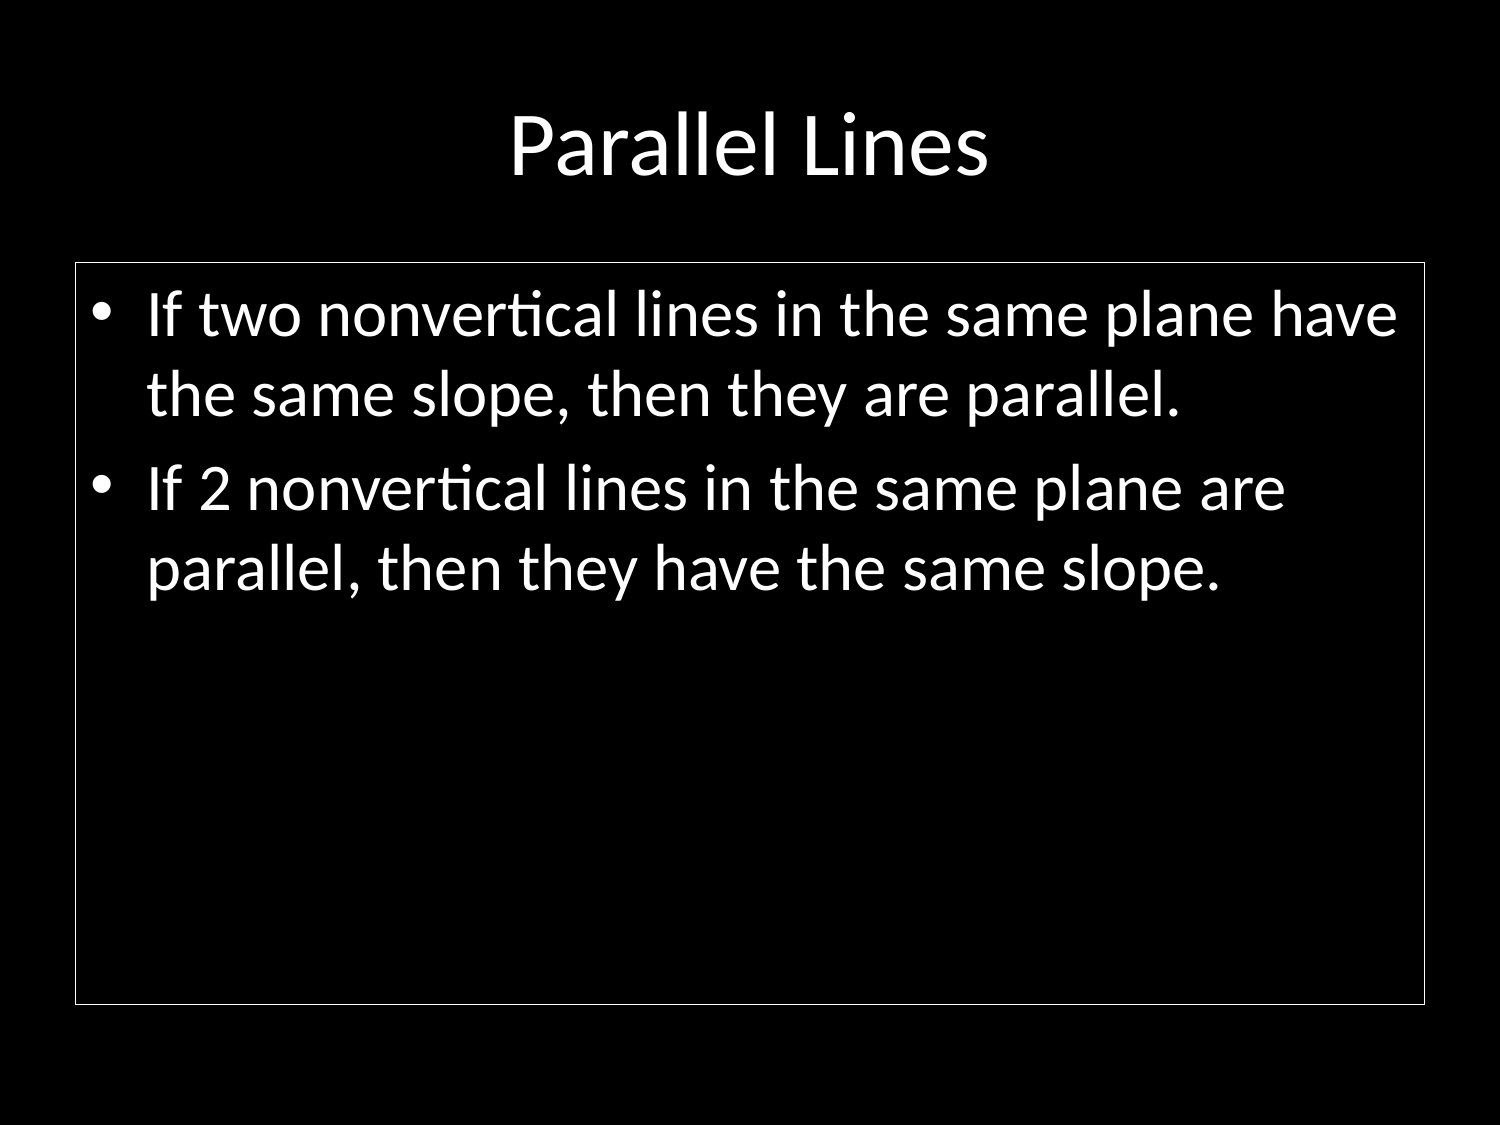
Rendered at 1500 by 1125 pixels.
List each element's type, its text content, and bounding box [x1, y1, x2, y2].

list If two nonvertical lines in the same plane have the same slope, then they are parallel. If 2 nonvertical lines in the same plane are parallel, then they have the same slope. [75, 262, 1425, 1005]
title Parallel Lines [75, 45, 1425, 233]
